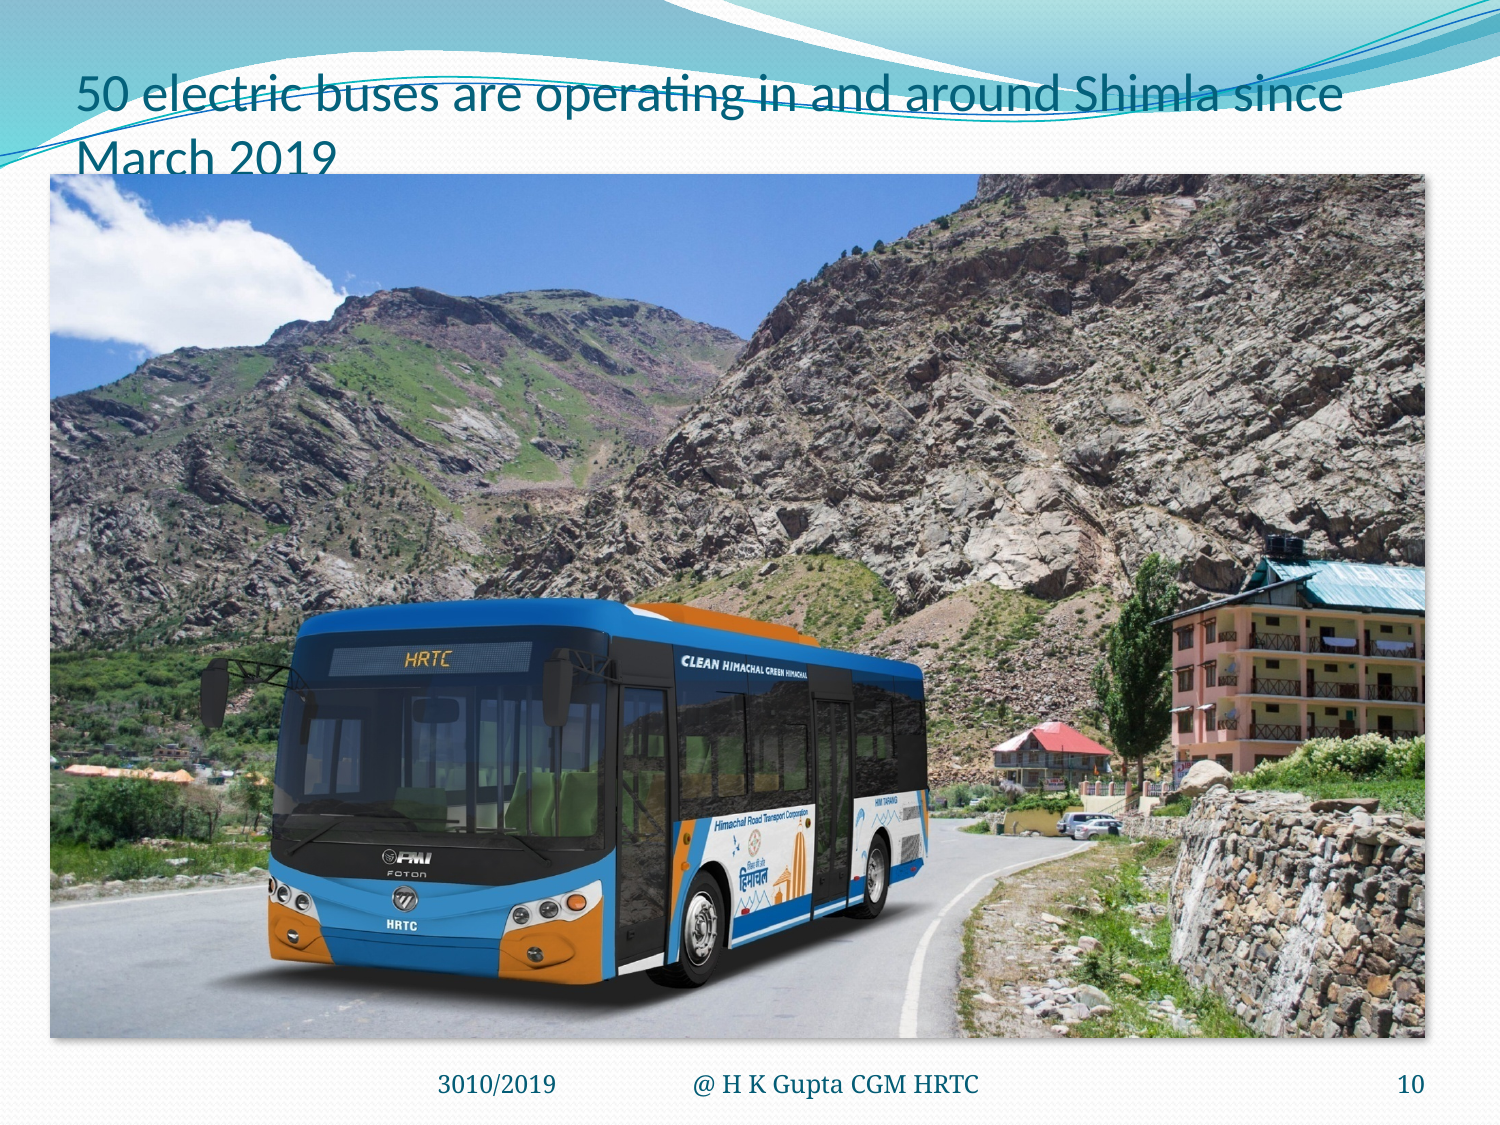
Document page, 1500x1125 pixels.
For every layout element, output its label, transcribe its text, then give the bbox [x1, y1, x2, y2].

slide_number 10 [1299, 1048, 1425, 1103]
title 50 electric buses are operating in and around Shimla since March 2019 [75, 50, 1425, 173]
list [49, 174, 1426, 1038]
footer 3010/2019 @ H K Gupta CGM HRTC [437, 1049, 988, 1103]
